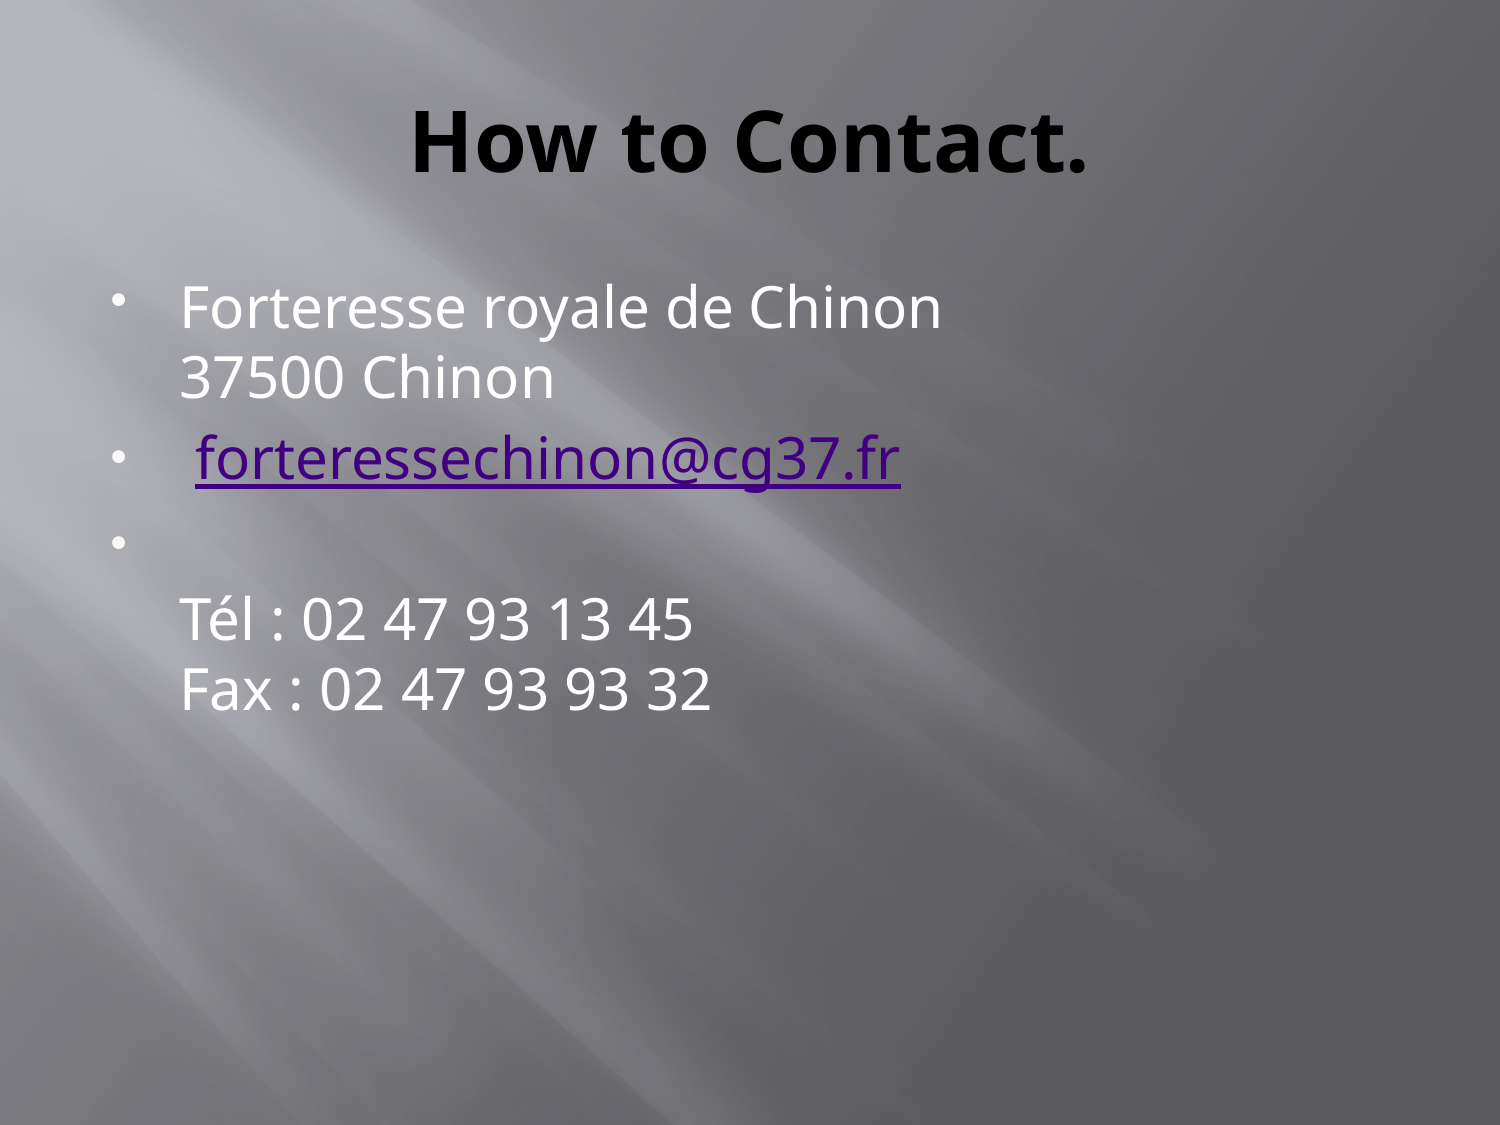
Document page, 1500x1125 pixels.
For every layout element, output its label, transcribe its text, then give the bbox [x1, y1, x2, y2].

title How to Contact. [75, 45, 1425, 233]
list Forteresse royale de Chinon 37500 Chinon forteressechinon@cg37.fr Tél : 02 47 93 13 45 Fax : 02 47 93 93 32 [75, 262, 1425, 1035]
